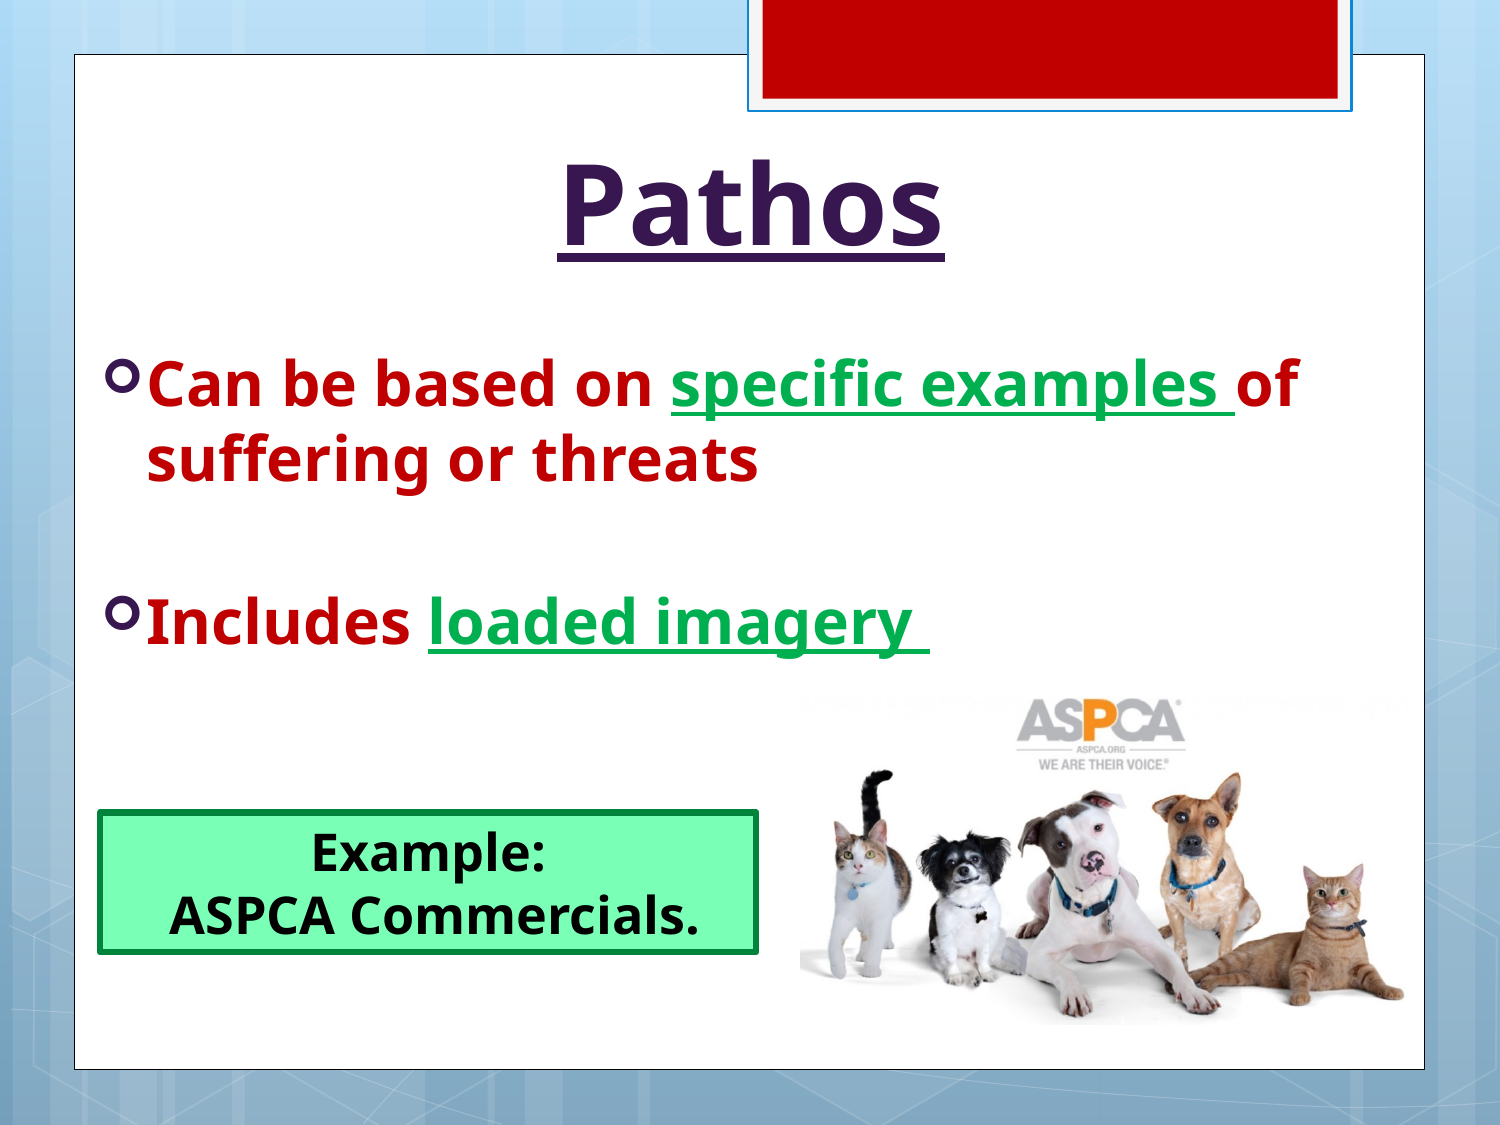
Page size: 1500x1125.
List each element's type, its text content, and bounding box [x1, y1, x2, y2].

title Pathos [174, 87, 1328, 275]
picture [799, 686, 1413, 1026]
text_box Example: ASPCA Commercials. [99, 812, 757, 953]
list Can be based on specific examples of suffering or threats Includes loaded imagery [75, 336, 1425, 913]
